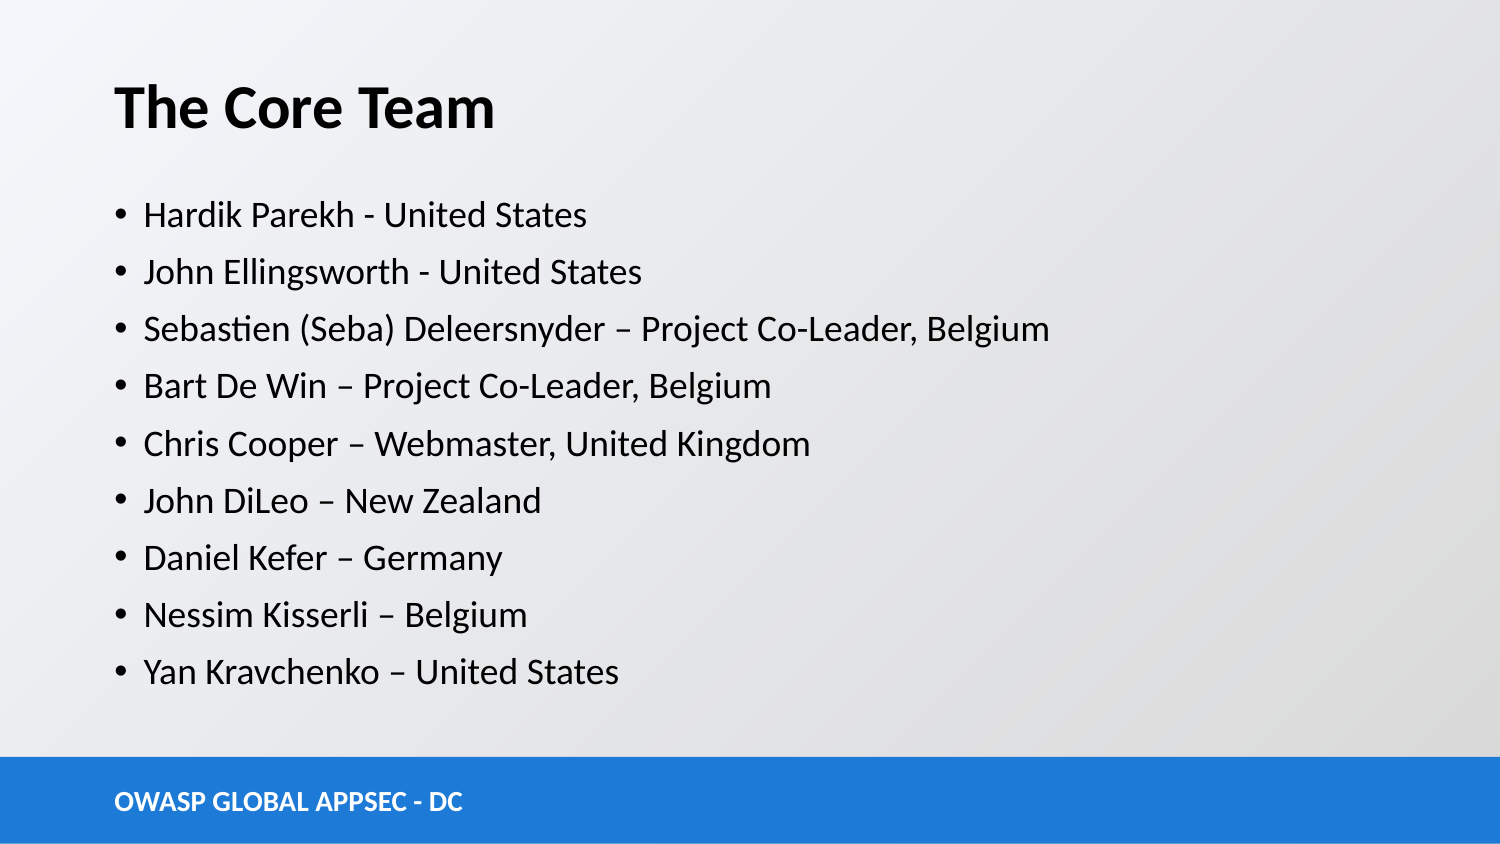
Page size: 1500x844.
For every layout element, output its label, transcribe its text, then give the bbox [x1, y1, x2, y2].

list Hardik Parekh - United States John Ellingsworth - United States Sebastien (Seba) Deleersnyder – Project Co-Leader, Belgium Bart De Win – Project Co-Leader, Belgium Chris Cooper – Webmaster, United Kingdom John DiLeo – New Zealand Daniel Kefer – Germany Nessim Kisserli – Belgium Yan Kravchenko – United States [103, 189, 1326, 713]
title The Core Team [103, 26, 1397, 190]
